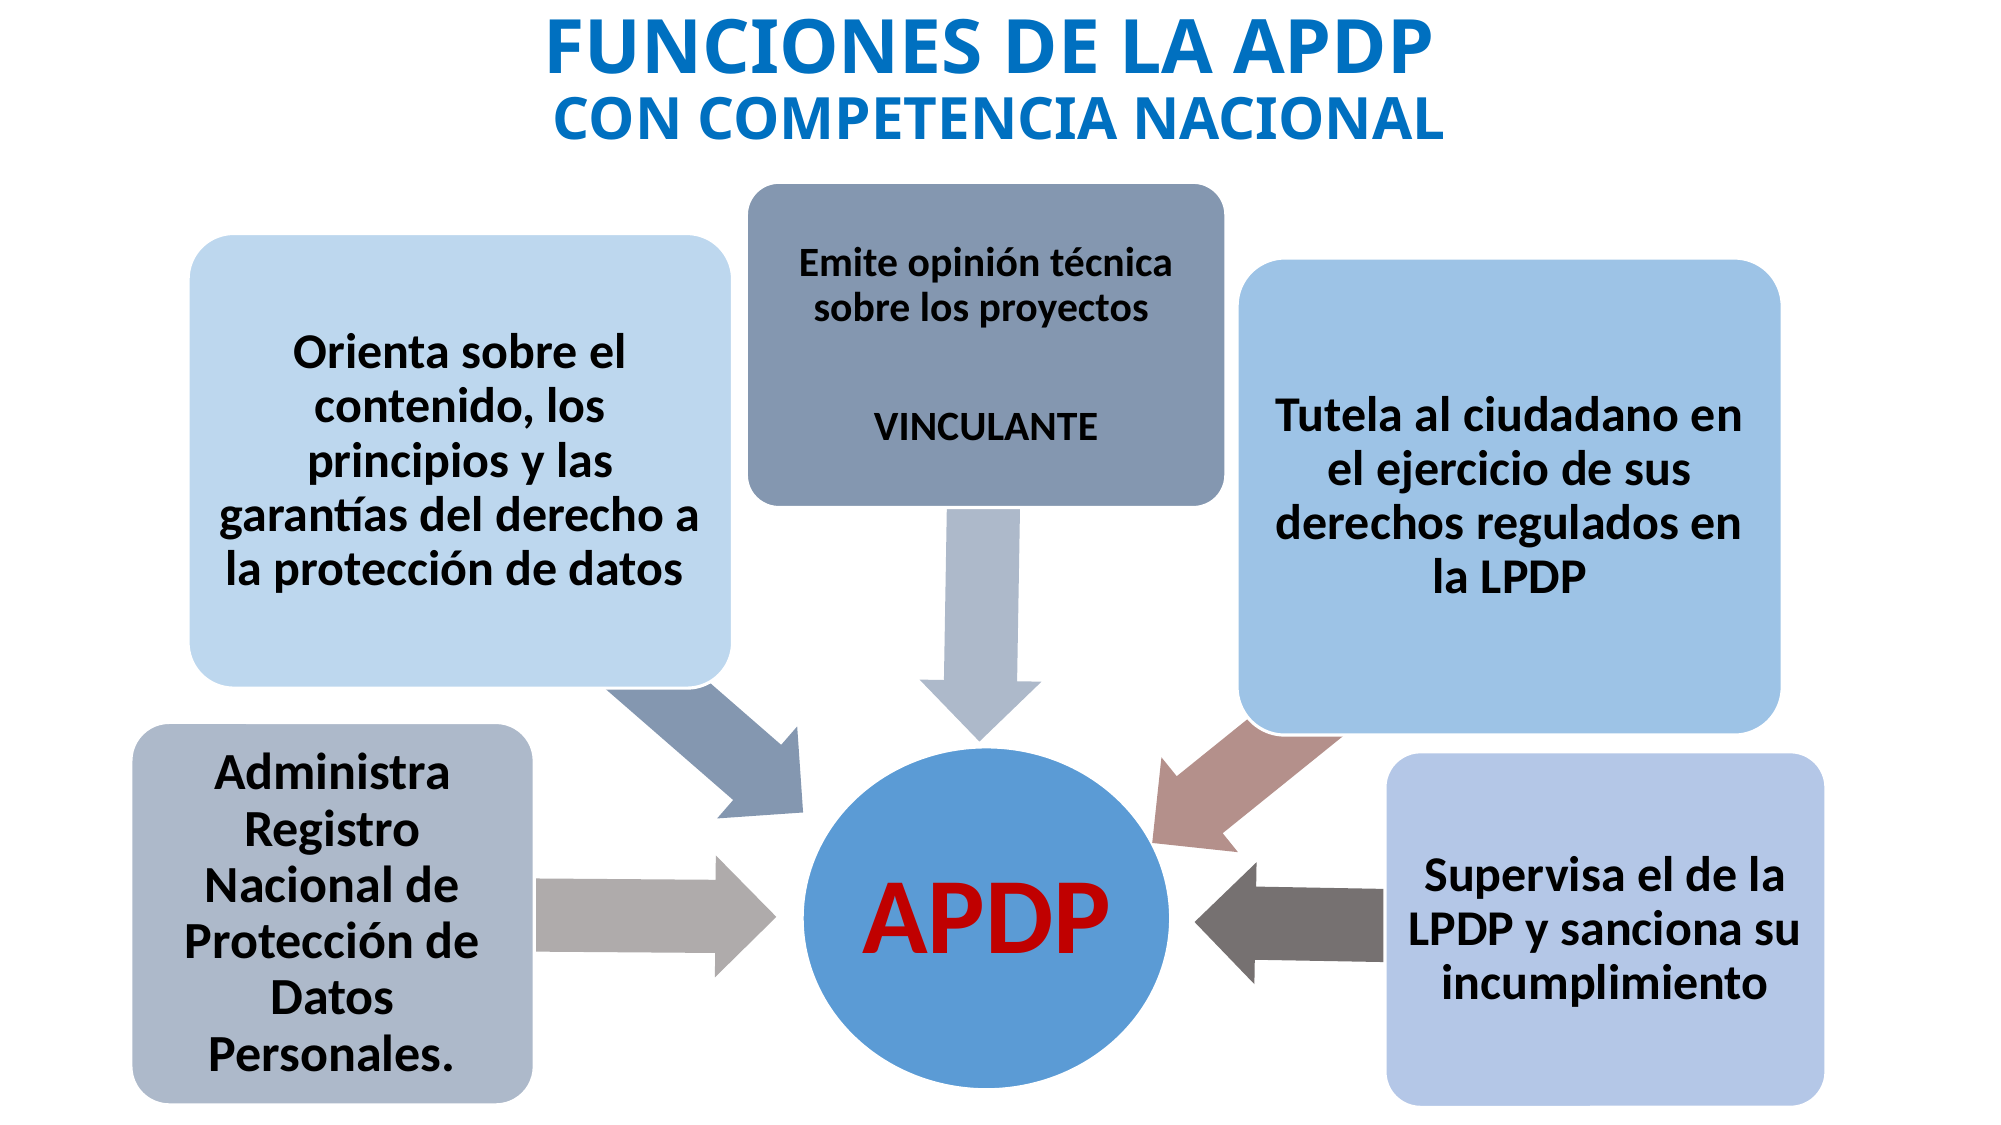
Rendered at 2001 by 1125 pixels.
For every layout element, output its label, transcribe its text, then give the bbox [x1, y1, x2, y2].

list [91, 148, 1827, 1125]
title FUNCIONES DE LA APDP CON COMPETENCIA NACIONAL [91, 0, 1908, 161]
